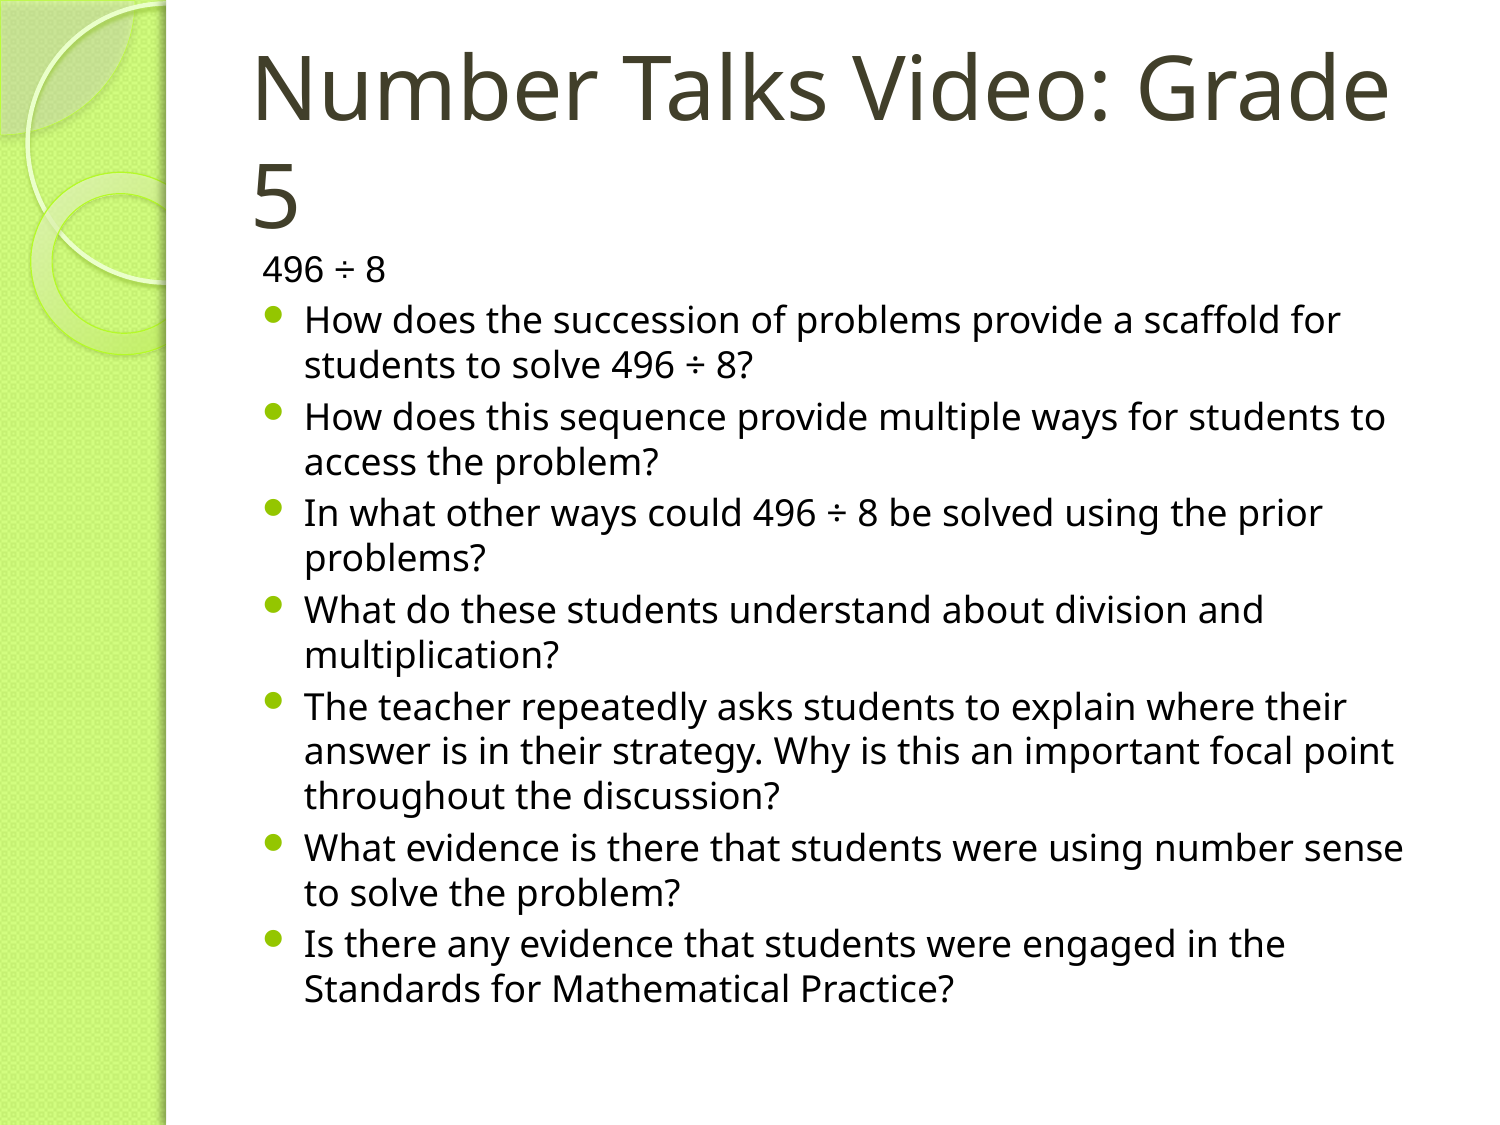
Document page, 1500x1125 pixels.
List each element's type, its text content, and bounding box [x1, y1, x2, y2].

title Number Talks Video: Grade 5 [235, 45, 1466, 233]
list 496 ÷ 8 How does the succession of problems provide a scaffold for students to solve 496 ÷ 8? How does this sequence provide multiple ways for students to access the problem? In what other ways could 496 ÷ 8 be solved using the prior problems? What do these students understand about division and multiplication? The teacher repeatedly asks students to explain where their answer is in their strategy. Why is this an important focal point throughout the discussion? What evidence is there that students were using number sense to solve the problem? Is there any evidence that students were engaged in the Standards for Mathematical Practice? [235, 237, 1466, 1025]
